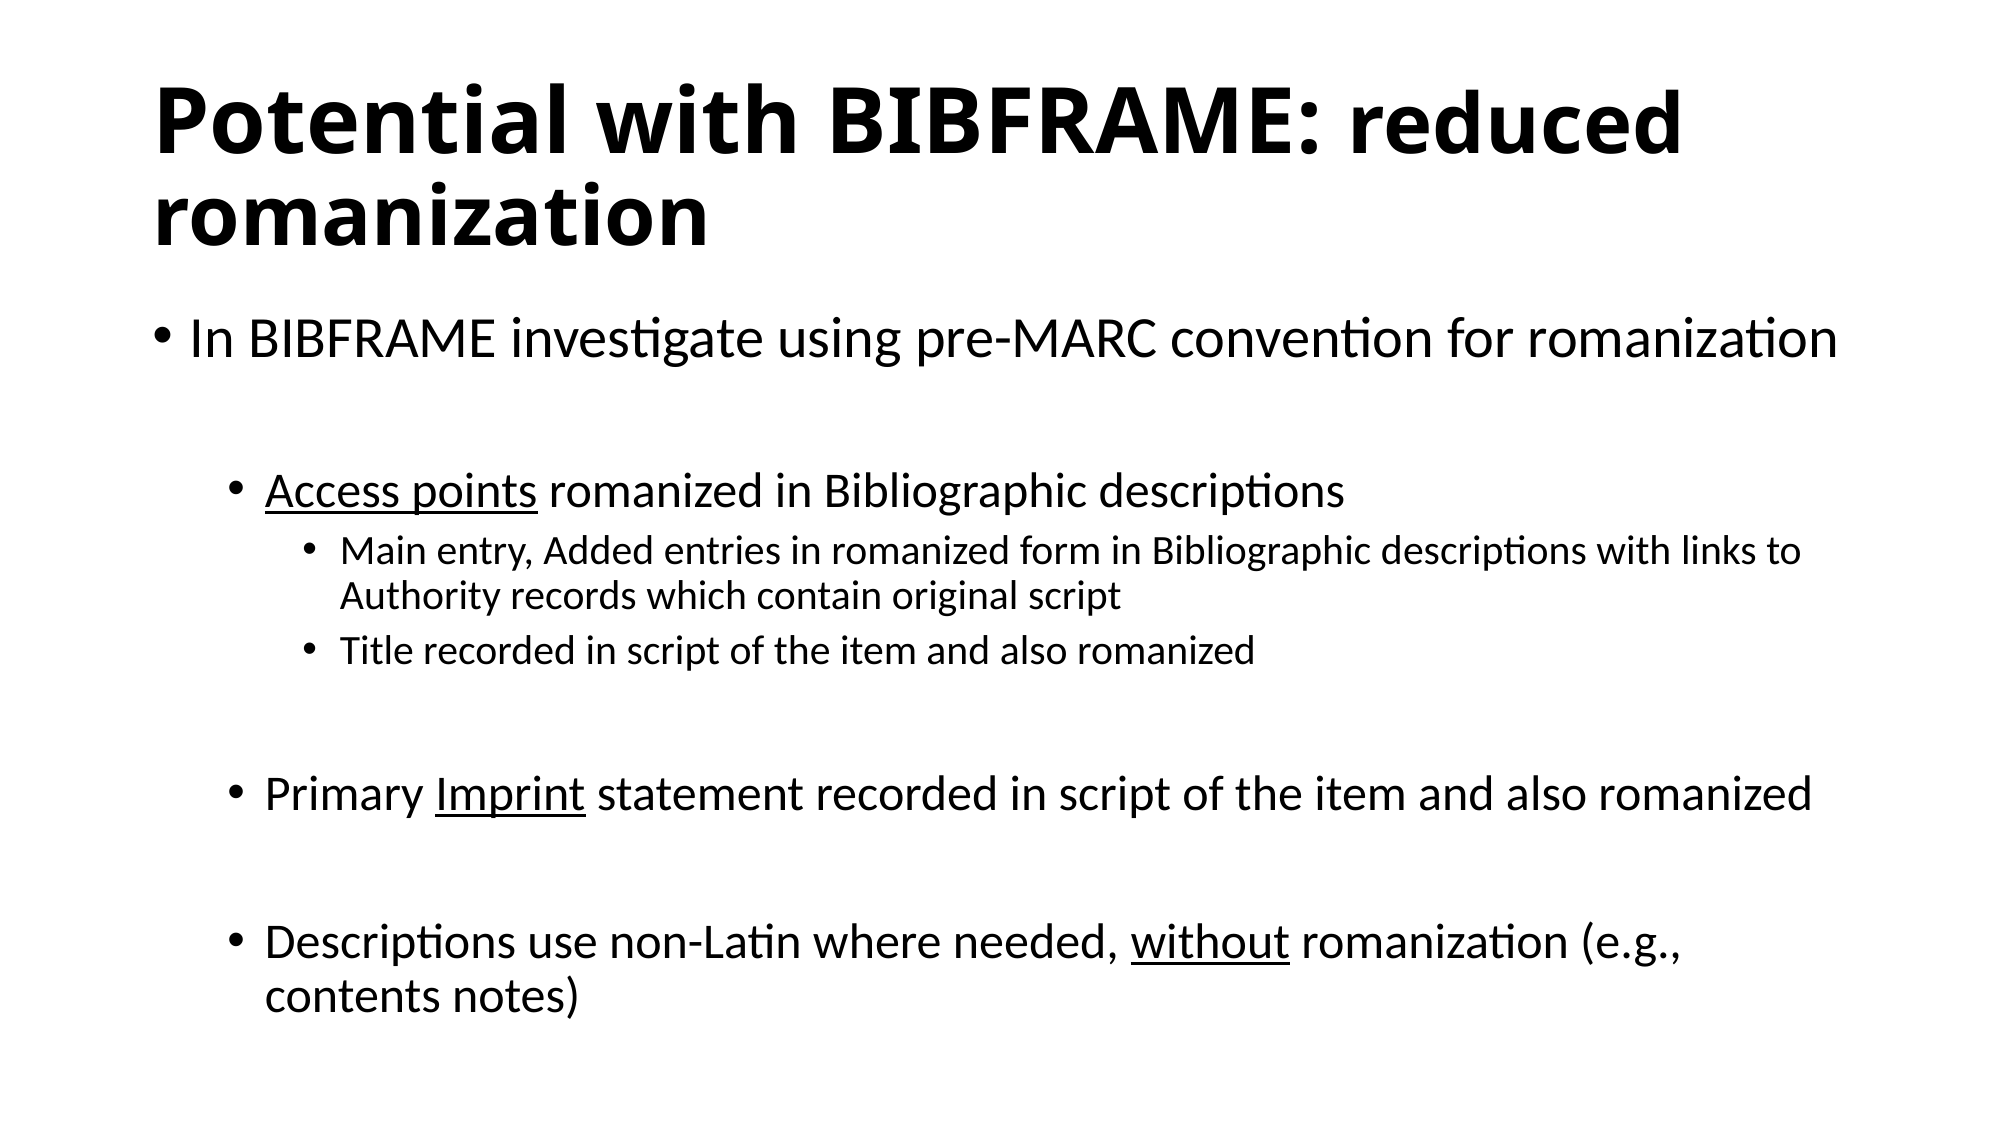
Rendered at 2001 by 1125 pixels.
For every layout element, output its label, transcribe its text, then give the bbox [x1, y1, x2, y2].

title Potential with BIBFRAME: reduced romanization [137, 59, 1863, 278]
list In BIBFRAME investigate using pre-MARC convention for romanization Access points romanized in Bibliographic descriptions Main entry, Added entries in romanized form in Bibliographic descriptions with links to Authority records which contain original script Title recorded in script of the item and also romanized Primary Imprint statement recorded in script of the item and also romanized Descriptions use non-Latin where needed, without romanization (e.g., contents notes) [137, 299, 1863, 1014]
